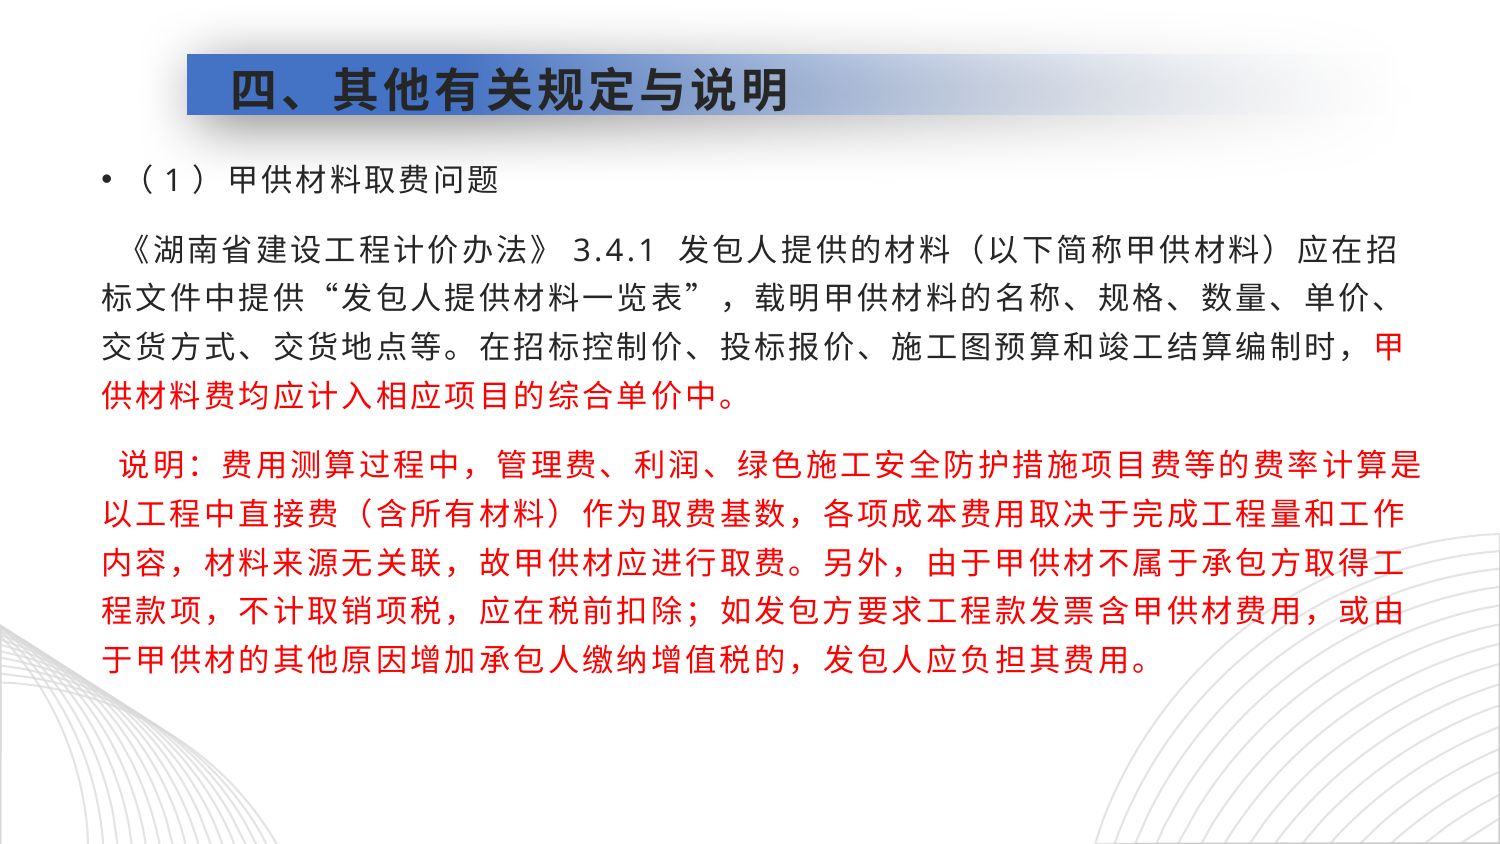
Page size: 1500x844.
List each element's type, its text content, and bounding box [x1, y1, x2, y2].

list （1）甲供材料取费问题 《湖南省建设工程计价办法》3.4.1 发包人提供的材料（以下简称甲供材料）应在招标文件中提供“发包人提供材料一览表”，载明甲供材料的名称、规格、数量、单价、交货方式、交货地点等。在招标控制价、投标报价、施工图预算和竣工结算编制时，甲供材料费均应计入相应项目的综合单价中。 说明：费用测算过程中，管理费、利润、绿色施工安全防护措施项目费等的费率计算是以工程中直接费（含所有材料）作为取费基数，各项成本费用取决于完成工程量和工作内容，材料来源无关联，故甲供材应进行取费。另外，由于甲供材不属于承包方取得工程款项，不计取销项税，应在税前扣除；如发包方要求工程款发票含甲供材费用，或由于甲供材的其他原因增加承包人缴纳增值税的，发包人应负担其费用。 [84, 149, 1445, 670]
title 四、其他有关规定与说明 [187, 54, 1500, 109]
text_box [186, 54, 1389, 115]
